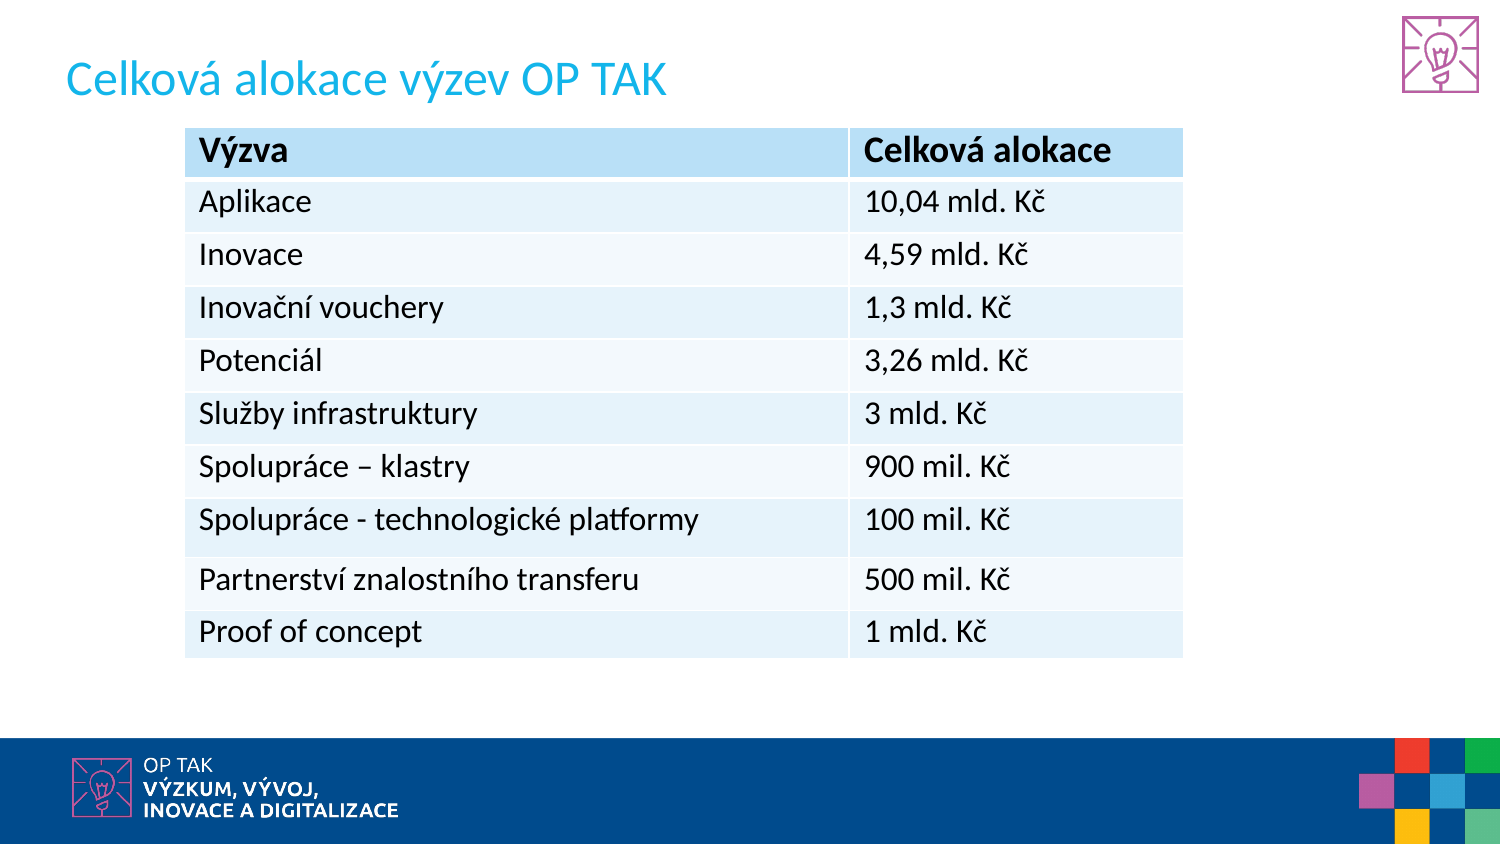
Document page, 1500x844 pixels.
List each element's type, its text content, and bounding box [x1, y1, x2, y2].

table_cell 1 mld. Kč [850, 611, 1183, 658]
table_cell Partnerství znalostního transferu [185, 558, 848, 610]
picture [1402, 16, 1479, 93]
table_cell 100 mil. Kč [850, 499, 1183, 557]
picture [72, 756, 398, 819]
table_cell 1,3 mld. Kč [850, 287, 1183, 338]
table_cell Spolupráce - technologické platformy [185, 499, 848, 557]
table_cell Služby infrastruktury [185, 393, 848, 444]
table_cell 900 mil. Kč [850, 446, 1183, 497]
table_cell 3 mld. Kč [850, 393, 1183, 444]
table_cell Proof of concept [185, 611, 848, 658]
table_header Celková alokace [850, 128, 1183, 177]
list [70, 126, 1452, 710]
table_cell Aplikace [185, 182, 848, 232]
table_cell Inovace [185, 234, 848, 285]
table_cell 10,04 mld. Kč [850, 182, 1183, 232]
title Celková alokace výzev OP TAK [66, 45, 1448, 152]
table_cell Spolupráce – klastry [185, 446, 848, 497]
text_box [55, 755, 769, 830]
table_cell 3,26 mld. Kč [850, 340, 1183, 391]
table_cell 500 mil. Kč [850, 558, 1183, 610]
table_cell Inovační vouchery [185, 287, 848, 338]
table_cell Potenciál [185, 340, 848, 391]
table_cell 4,59 mld. Kč [850, 234, 1183, 285]
picture [1359, 738, 1500, 844]
table_header Výzva [185, 128, 848, 177]
